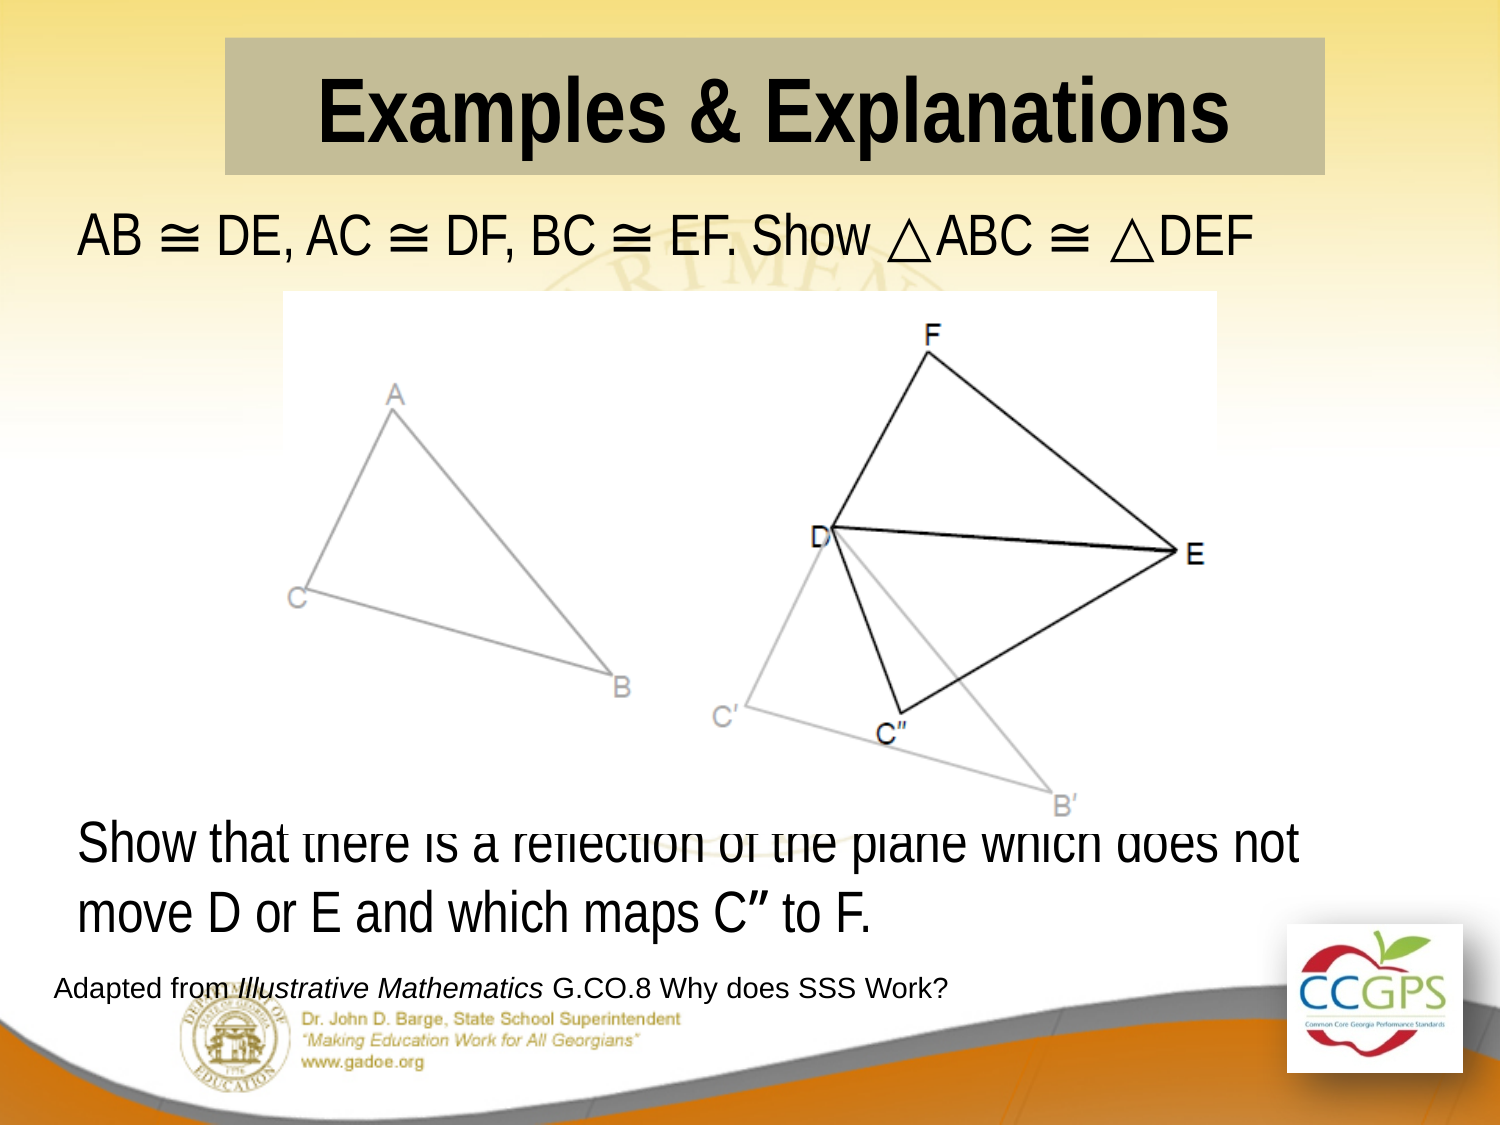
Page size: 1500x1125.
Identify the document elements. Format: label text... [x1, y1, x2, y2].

title Examples & Explanations [224, 37, 1326, 176]
subtitle AB ≅ DE, AC ≅ DF, BC ≅ EF. Show △ABC ≅ △DEF Show that there is a reflection of the plane which does not move D or E and which maps C’’ to F. [62, 187, 1426, 926]
picture [0, 0, 1500, 1125]
text_box Adapted from Illustrative Mathematics G.CO.8 Why does SSS Work? [38, 961, 965, 1012]
